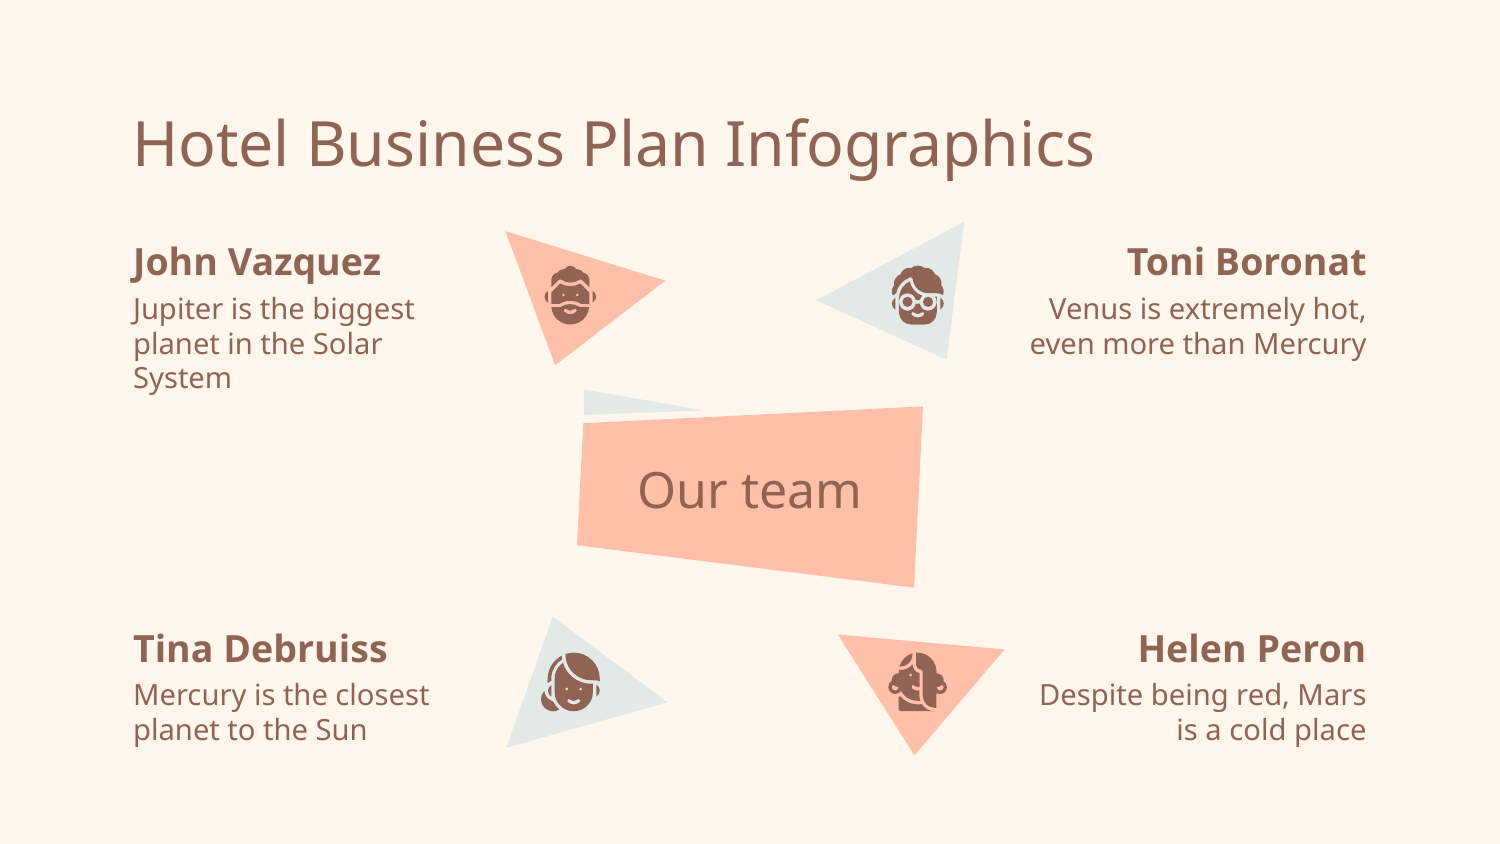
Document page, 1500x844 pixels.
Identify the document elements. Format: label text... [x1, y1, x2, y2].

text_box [1024, 237, 1382, 370]
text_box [117, 237, 468, 370]
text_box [117, 624, 468, 756]
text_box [473, 230, 667, 388]
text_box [816, 217, 1020, 402]
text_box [830, 634, 1005, 761]
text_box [996, 624, 1382, 756]
title Hotel Business Plan Infographics [116, 88, 1383, 183]
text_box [472, 591, 668, 753]
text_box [576, 389, 924, 588]
